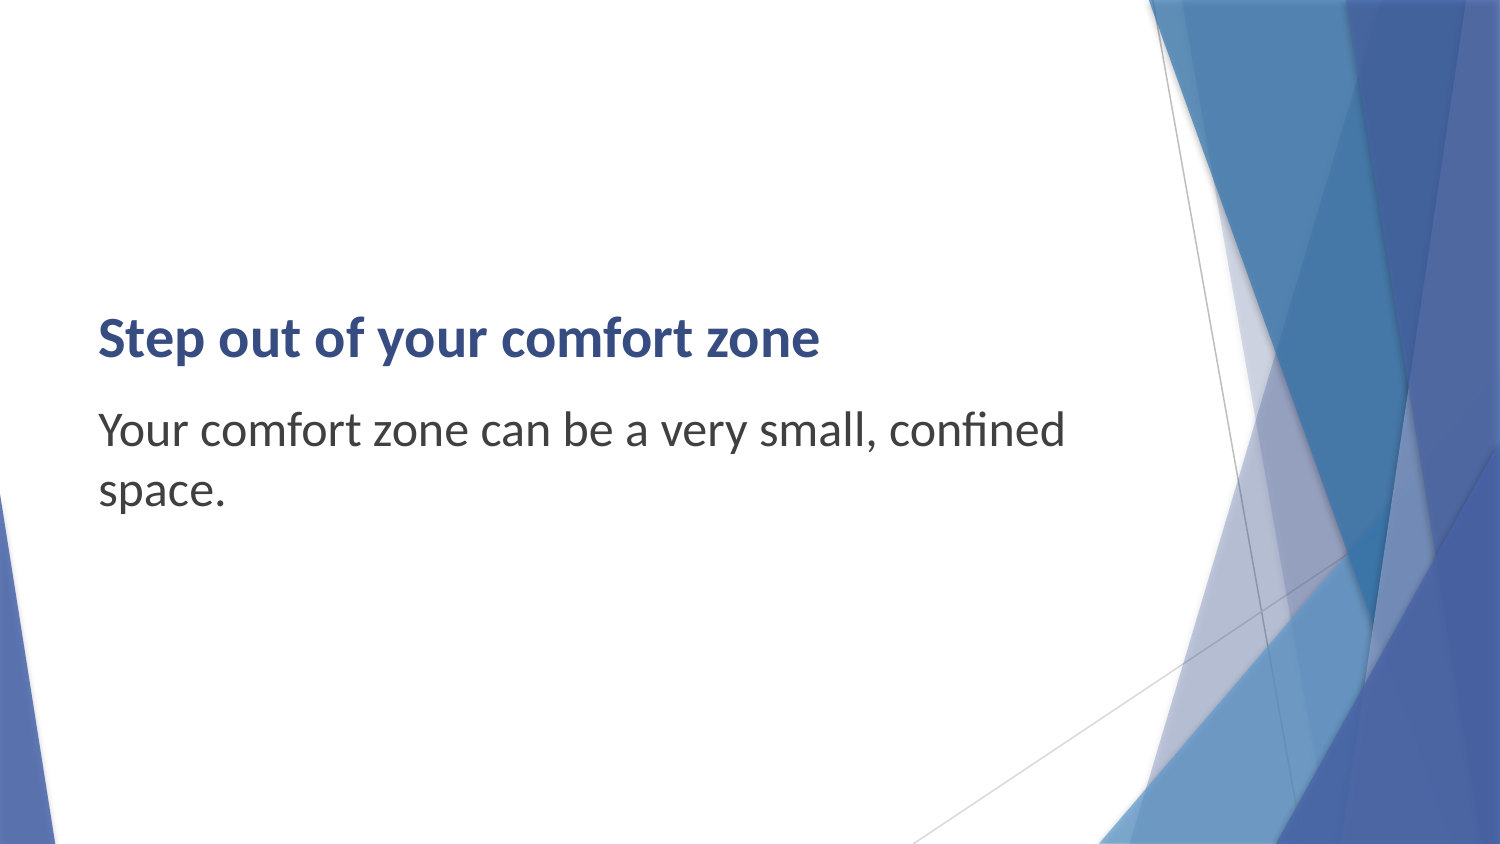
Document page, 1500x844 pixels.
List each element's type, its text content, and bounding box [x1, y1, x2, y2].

list Your comfort zone can be a very small, confined space. [83, 359, 1141, 554]
title Step out of your comfort zone [83, 280, 1141, 359]
